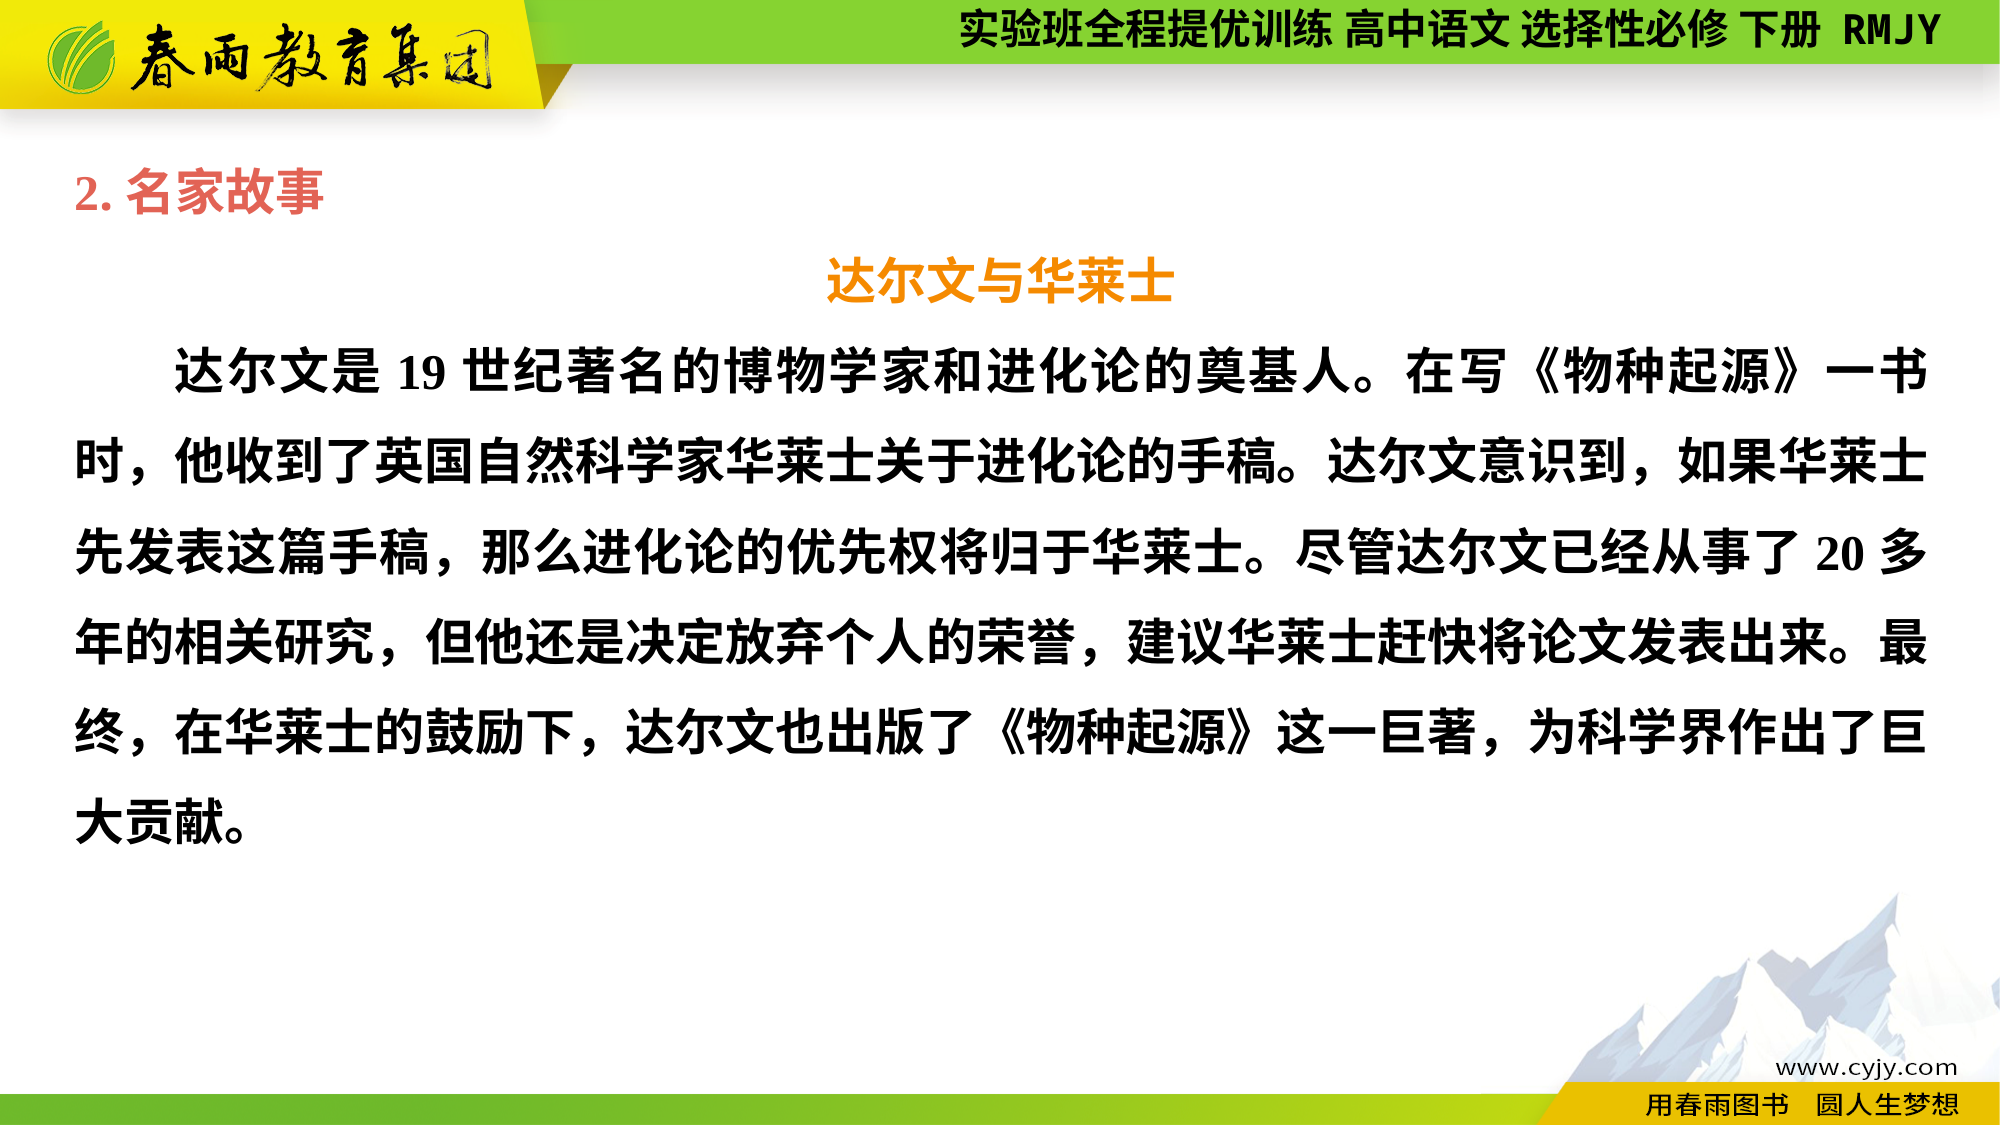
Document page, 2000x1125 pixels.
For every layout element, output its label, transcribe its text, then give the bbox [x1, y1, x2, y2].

picture [0, 0, 2000, 1125]
list 2.名家故事 达尔文与华莱士 达尔文是19世纪著名的博物学家和进化论的奠基人。在写《物种起源》一书时，他收到了英国自然科学家华莱士关于进化论的手稿。达尔文意识到，如果华莱士先发表这篇手稿，那么进化论的优先权将归于华莱士。尽管达尔文已经从事了20多年的相关研究，但他还是决定放弃个人的荣誉，建议华莱士赶快将论文发表出来。最终，在华莱士的鼓励下，达尔文也出版了《物种起源》这一巨著，为科学界作出了巨大贡献。 [59, 122, 1944, 854]
